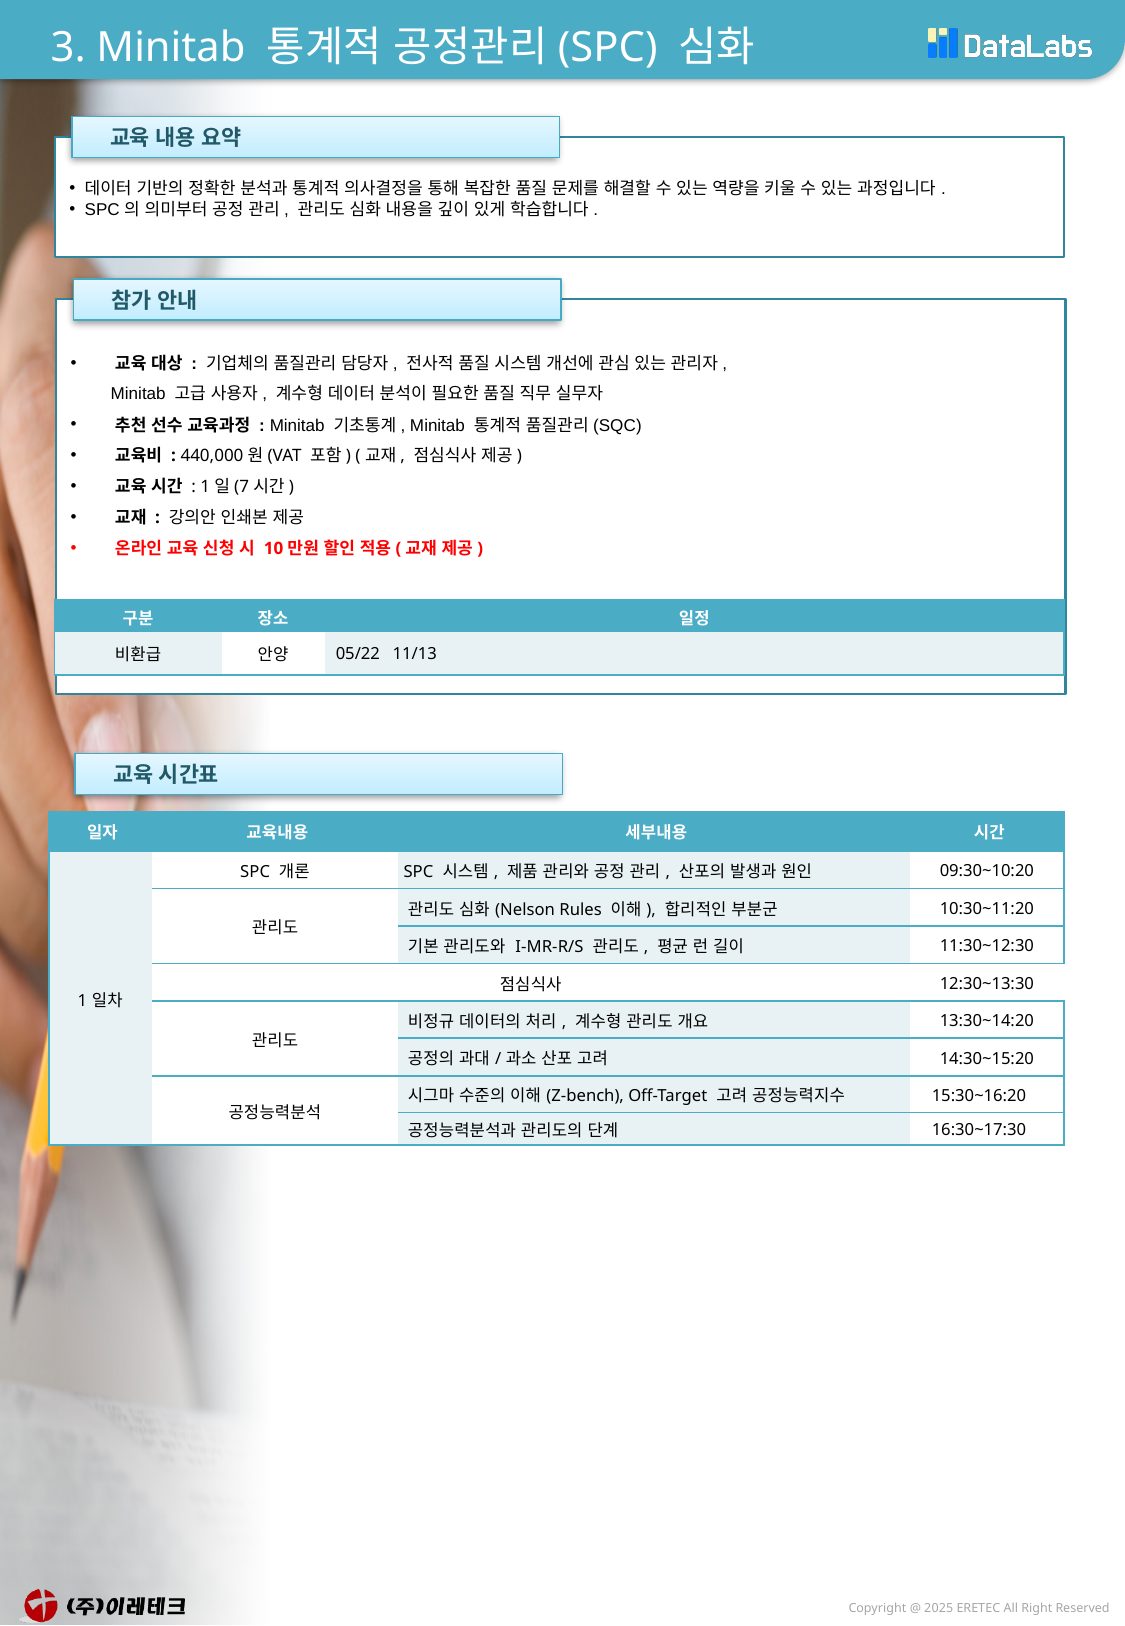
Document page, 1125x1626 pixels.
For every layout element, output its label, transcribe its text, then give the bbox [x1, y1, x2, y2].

table_header 일자 [50, 813, 152, 850]
text_box 교육 내용 요약 [71, 116, 560, 158]
table_cell 점심식사 [152, 964, 910, 1000]
text_box [54, 297, 1068, 696]
table_cell 16:30~17:30 [910, 1113, 1063, 1144]
table_header 구분 [55, 601, 222, 630]
table_header 일정 [325, 601, 1063, 630]
table_cell SPC 개론 [152, 852, 398, 888]
table_cell 14:30~15:20 [910, 1039, 1063, 1075]
text_box 교육 대상 : 기업체의 품질관리 담당자, 전사적 품질 시스템 개선에 관심 있는 관리자, Minitab 고급 사용자, 계수형 데이터 분석이 필요한 품질 직무 실무자 추천 선수 교육과정 : Minitab 기초통계, Minitab 통계적 품질관리(SQC) 교육비 : 440,000원(VAT 포함) (교재, 점심식사 제공) 교육 시간 : 1일(7시간) 교재 : 강의안 인쇄본 제공 온라인 교육 신청 시 10만원 할인 적용(교재 제공) [55, 334, 1066, 566]
table_header 장소 [222, 601, 325, 630]
table_cell 11:30~12:30 [910, 927, 1063, 963]
table_cell 1일차 [50, 852, 152, 1144]
table_cell 관리도 [152, 1002, 398, 1075]
text_box 데이터 기반의 정확한 분석과 통계적 의사결정을 통해 복잡한 품질 문제를 해결할 수 있는 역량을 키울 수 있는 과정입니다. SPC의 의미부터 공정 관리, 관리도 심화 내용을 깊이 있게 학습합니다. [54, 170, 1065, 227]
table_cell 공정의 과대/과소 산포 고려 [398, 1039, 910, 1075]
title 3. Minitab 통계적 공정관리(SPC) 심화 [35, 9, 1049, 80]
text_box 교육 시간표 [74, 753, 563, 795]
table_cell 관리도 [152, 889, 398, 963]
table_header 시간 [910, 813, 1063, 850]
table_cell 기본 관리도와 I-MR-R/S 관리도, 평균 런 길이 [398, 927, 910, 963]
table_header 세부내용 [398, 813, 910, 850]
table_cell 공정능력분석과 관리도의 단계 [398, 1113, 910, 1144]
text_box 참가 안내 [73, 278, 562, 321]
table_cell 비환급 [55, 632, 222, 674]
text_box [53, 135, 1066, 259]
table_cell 12:30~13:30 [910, 964, 1064, 1000]
table_cell 05/22 11/13 [325, 632, 1063, 674]
table_cell 안양 [222, 632, 325, 674]
table_cell 10:30~11:20 [910, 889, 1063, 925]
table_cell 13:30~14:20 [910, 1002, 1063, 1037]
table_cell 비정규 데이터의 처리, 계수형 관리도 개요 [398, 1002, 910, 1037]
table_cell SPC 시스템, 제품 관리와 공정 관리, 산포의 발생과 원인 [398, 852, 910, 888]
table_header 교육내용 [152, 813, 398, 850]
picture [0, 23, 1125, 1625]
table_cell 09:30~10:20 [910, 852, 1063, 888]
table_cell 15:30~16:20 [910, 1077, 1063, 1112]
table_cell 공정능력분석 [152, 1077, 398, 1144]
table_cell 시그마 수준의 이해(Z-bench), Off-Target 고려 공정능력지수 [398, 1077, 910, 1112]
table_cell 관리도 심화(Nelson Rules 이해), 합리적인 부분군 [398, 889, 910, 925]
